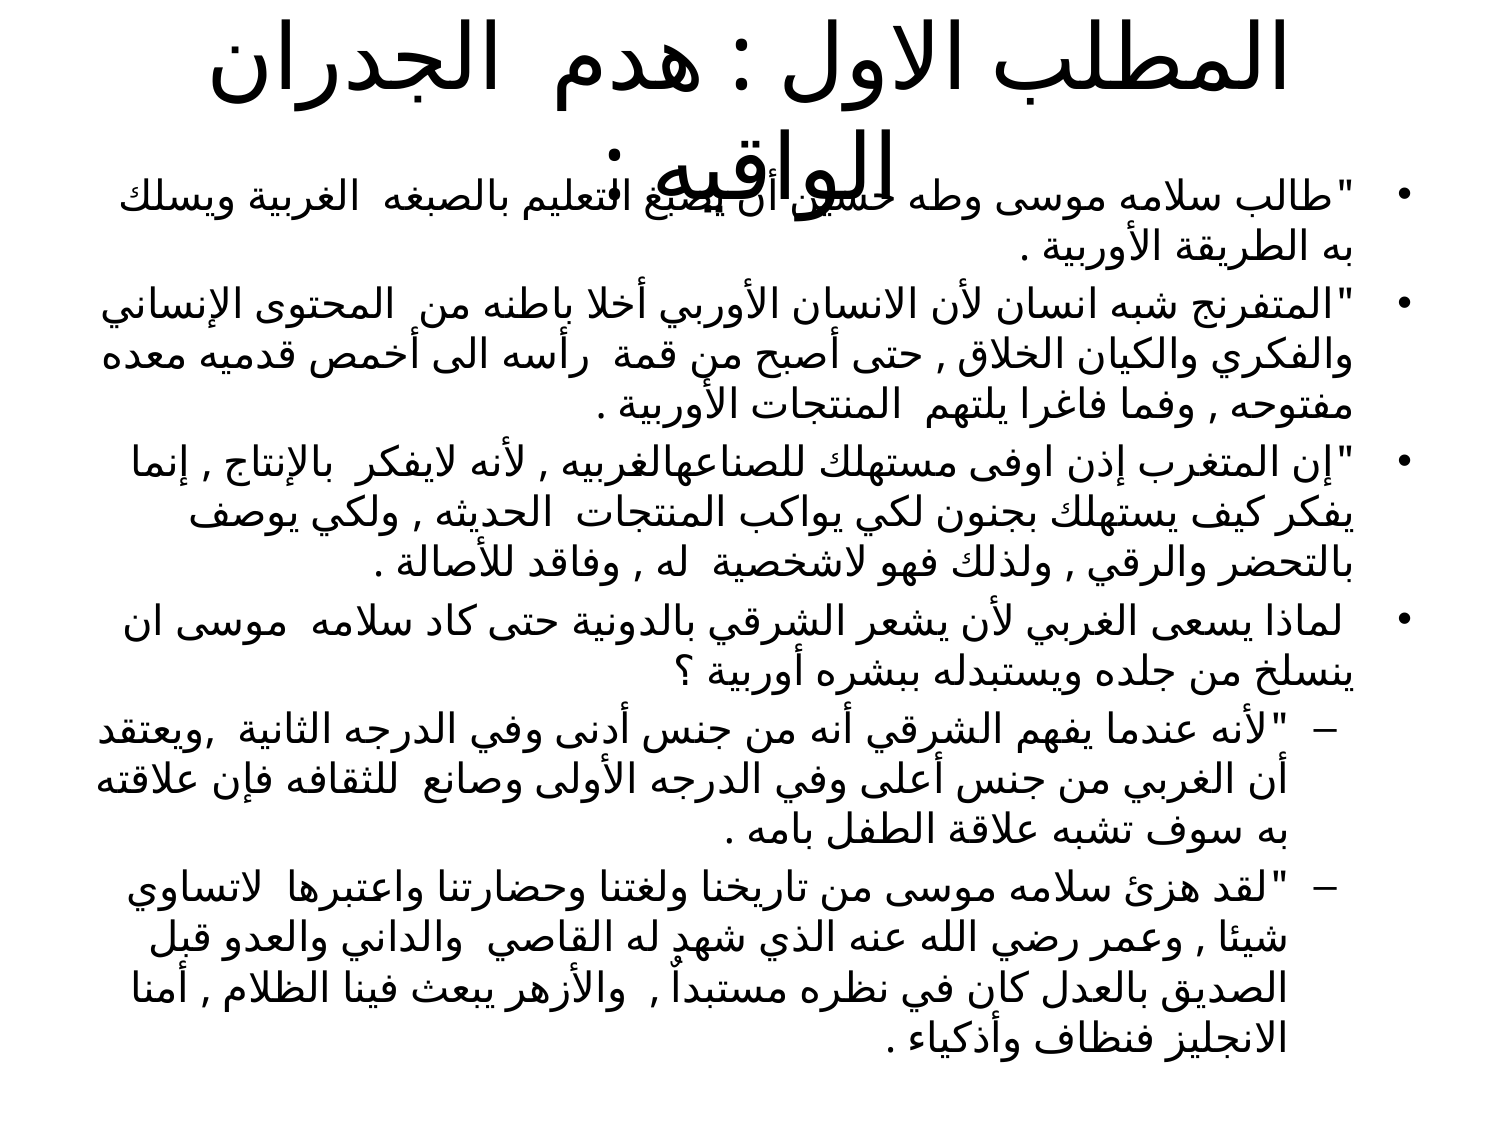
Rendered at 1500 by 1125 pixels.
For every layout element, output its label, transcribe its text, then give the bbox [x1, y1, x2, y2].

title المطلب الاول : هدم الجدران الواقيه : [75, 0, 1425, 226]
list " طالب سلامه موسى وطه حسين أن يصبغ التعليم بالصبغه الغربية ويسلك به الطريقة الأوربية . " المتفرنج شبه انسان لأن الانسان الأوربي أخلا باطنه من المحتوى الإنساني والفكري والكيان الخلاق , حتى أصبح من قمة رأسه الى أخمص قدميه معده مفتوحه , وفما فاغرا يلتهم المنتجات الأوربية . " إن المتغرب إذن اوفى مستهلك للصناعهالغربيه , لأنه لايفكر بالإنتاج , إنما يفكر كيف يستهلك بجنون لكي يواكب المنتجات الحديثه , ولكي يوصف بالتحضر والرقي , ولذلك فهو لاشخصية له , وفاقد للأصالة . لماذا يسعى الغربي لأن يشعر الشرقي بالدونية حتى كاد سلامه موسى ان ينسلخ من جلده ويستبدله ببشره أوربية ؟ " لأنه عندما يفهم الشرقي أنه من جنس أدنى وفي الدرجه الثانية ,ويعتقد أن الغربي من جنس أعلى وفي الدرجه الأولى وصانع للثقافه فإن علاقته به سوف تشبه علاقة الطفل بامه . " لقد هزئ سلامه موسى من تاريخنا ولغتنا وحضارتنا واعتبرها لاتساوي شيئا , وعمر رضي الله عنه الذي شهد له القاصي والداني والعدو قبل الصديق بالعدل كان في نظره مستبداٌ , والأزهر يبعث فينا الظلام , أمنا الانجليز فنظاف وأذكياء . [76, 160, 1427, 1068]
